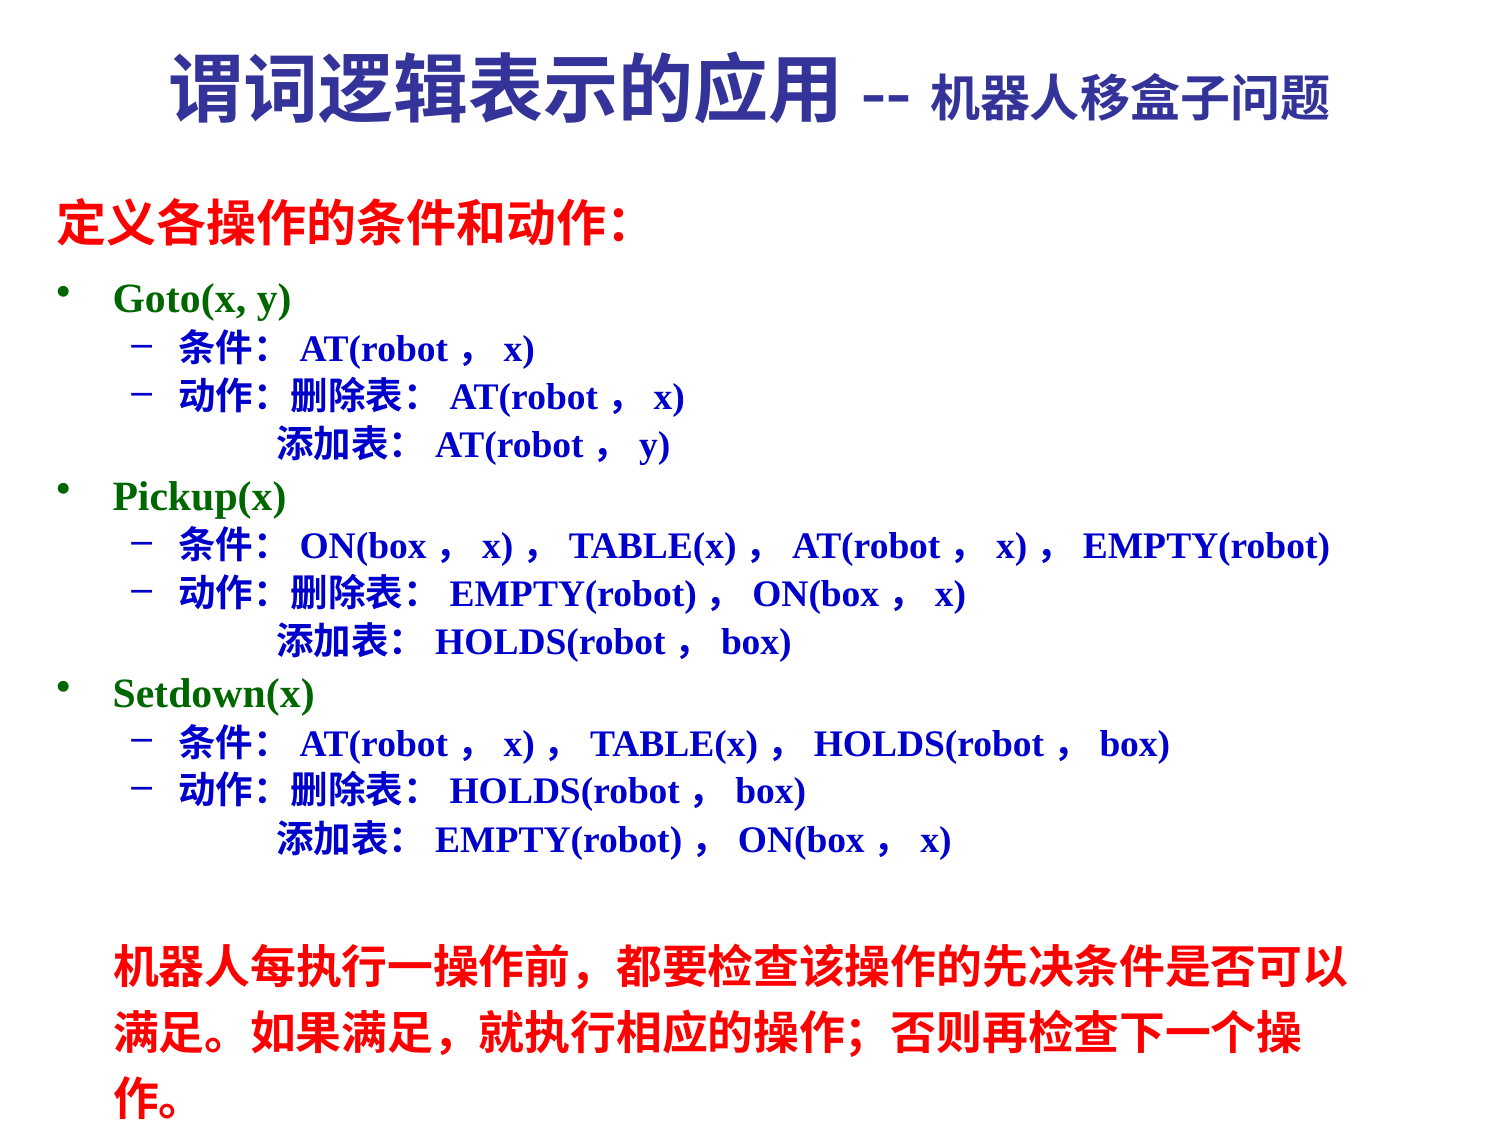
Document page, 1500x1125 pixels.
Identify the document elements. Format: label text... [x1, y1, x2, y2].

title 谓词逻辑表示的应用--机器人移盒子问题 [48, 0, 1450, 173]
list 定义各操作的条件和动作： Goto(x, y) 条件：AT(robot，x) 动作：删除表：AT(robot，x) 添加表：AT(robot，y) Pickup(x) 条件：ON(box，x)，TABLE(x)，AT(robot，x)，EMPTY(robot) 动作：删除表：EMPTY(robot)，ON(box，x) 添加表：HOLDS(robot，box) Setdown(x) 条件：AT(robot，x)，TABLE(x)，HOLDS(robot，box) 动作：删除表：HOLDS(robot，box) 添加表：EMPTY(robot)，ON(box，x) [41, 190, 1477, 876]
text_box 机器人每执行一操作前，都要检查该操作的先决条件是否可以满足。如果满足，就执行相应的操作；否则再检查下一个操作。 [98, 919, 1398, 1125]
